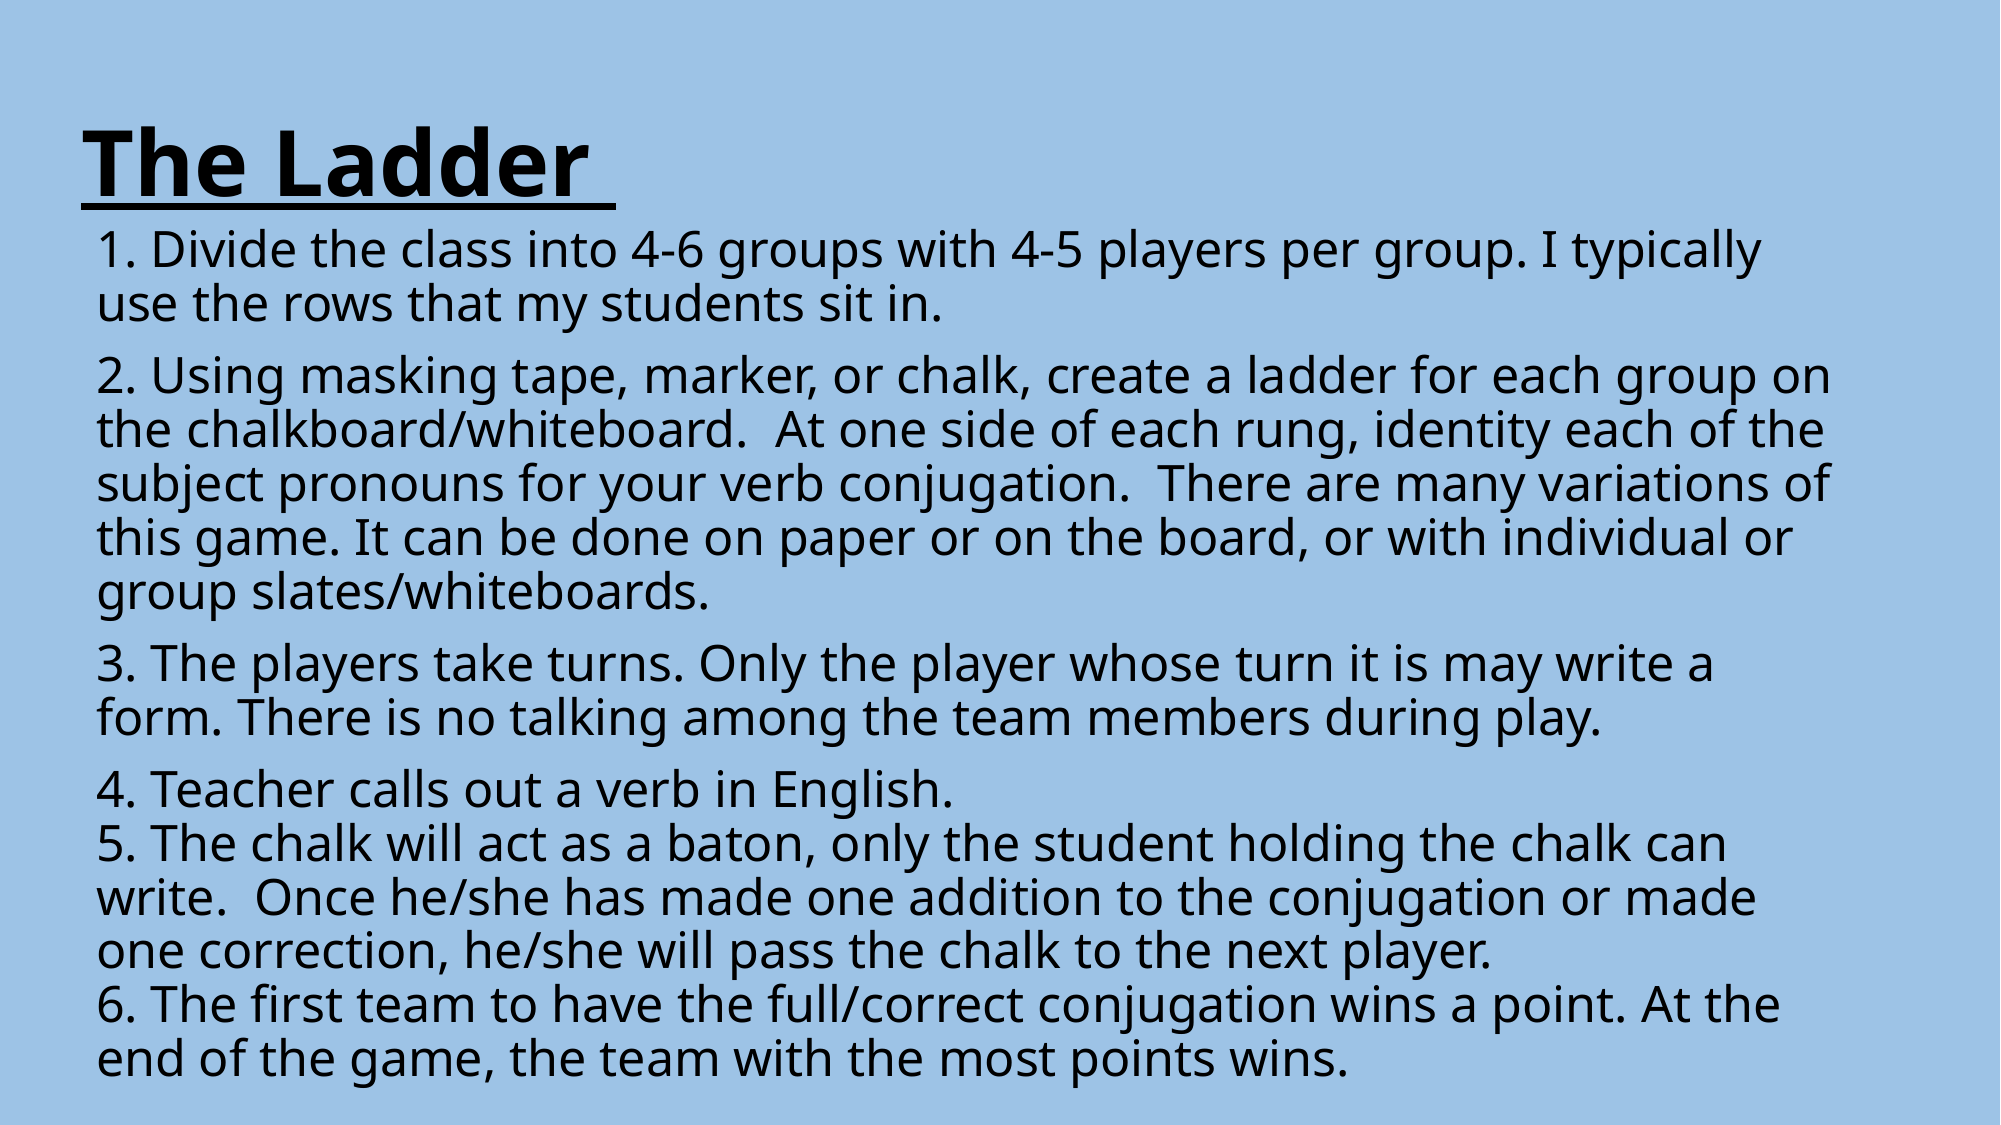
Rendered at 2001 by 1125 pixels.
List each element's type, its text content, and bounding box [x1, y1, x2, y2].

list 1. Divide the class into 4-6 groups with 4-5 players per group. I typically use the rows that my students sit in. 2. Using masking tape, marker, or chalk, create a ladder for each group on the chalkboard/whiteboard. At one side of each rung, identity each of the subject pronouns for your verb conjugation. There are many variations of this game. It can be done on paper or on the board, or with individual or group slates/whiteboards. 3. The players take turns. Only the player whose turn it is may write a form. There is no talking among the team members during play. 4. Teacher calls out a verb in English. 5. The chalk will act as a baton, only the student holding the chalk can write. Once he/she has made one addition to the conjugation or made one correction, he/she will pass the chalk to the next player. 6. The first team to have the full/correct conjugation wins a point. At the end of the game, the team with the most points wins. [81, 216, 1863, 1109]
title The Ladder [66, 57, 1792, 276]
